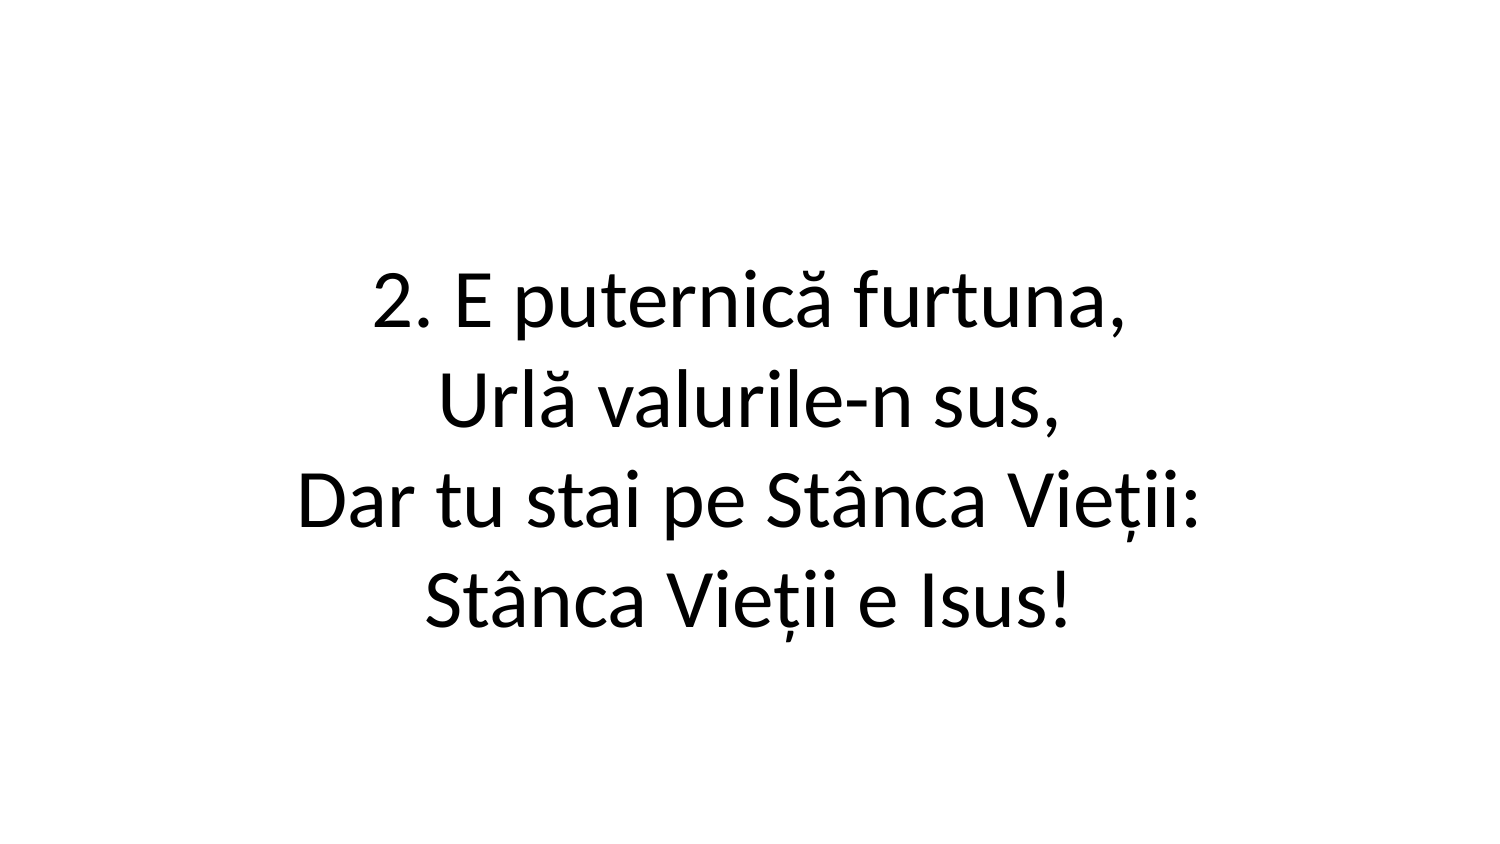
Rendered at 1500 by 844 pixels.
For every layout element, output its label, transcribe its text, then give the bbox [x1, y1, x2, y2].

text_box 2. E puternică furtuna, Urlă valurile-n sus, Dar tu stai pe Stânca Vieții: Stânca Vieții e Isus! [281, 192, 1219, 652]
